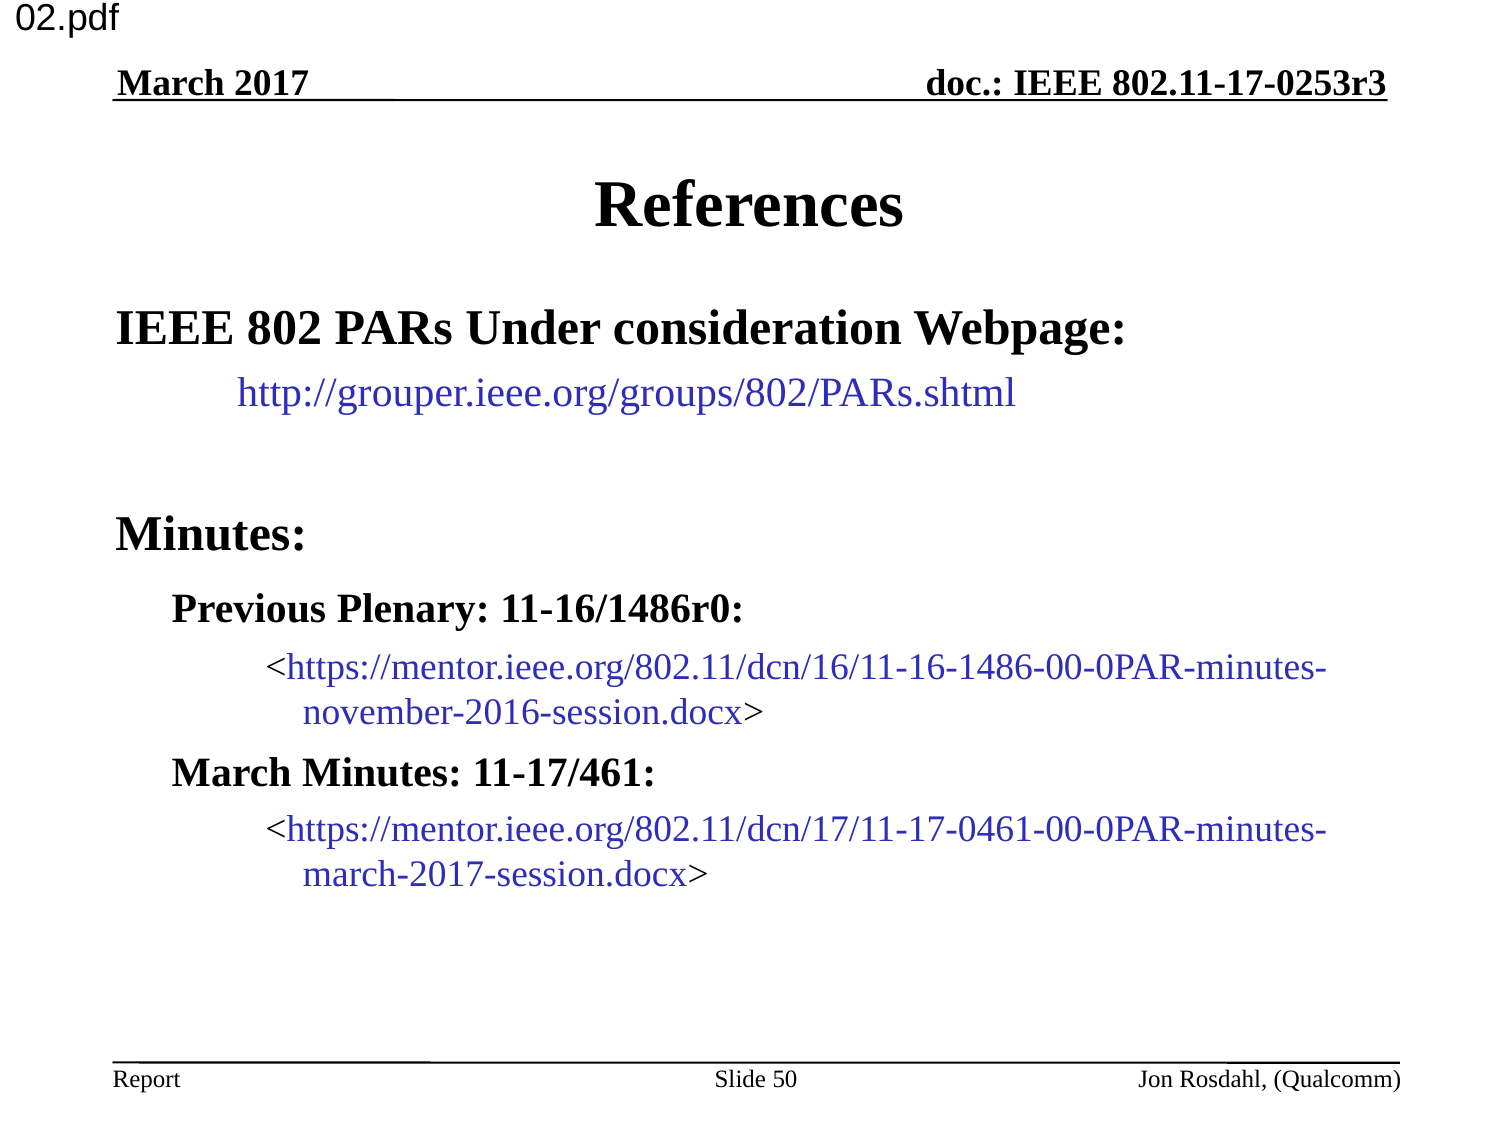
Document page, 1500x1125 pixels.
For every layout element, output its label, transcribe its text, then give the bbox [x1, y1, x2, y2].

footer Jon Rosdahl, (Qualcomm) [1019, 1061, 1402, 1093]
slide_number Slide 50 [712, 1061, 800, 1123]
title References [112, 112, 1388, 288]
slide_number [116, 58, 507, 104]
list IEEE 802 PARs Under consideration Webpage: http://grouper.ieee.org/groups/802/PARs.shtml Minutes: Previous Plenary: 11-16/1486r0: <https://mentor.ieee.org/802.11/dcn/16/11-16-1486-00-0PAR-minutes-november-2016-session.docx> March Minutes: 11-17/461: <https://mentor.ieee.org/802.11/dcn/17/11-17-0461-00-0PAR-minutes-march-2017-session.docx> [100, 286, 1376, 953]
text_box http://ieee802.org/1/files/public/docs2016/cs-PAR-CSD-comments-and-resolution-1116-v02.pdf [0, 0, 1500, 53]
